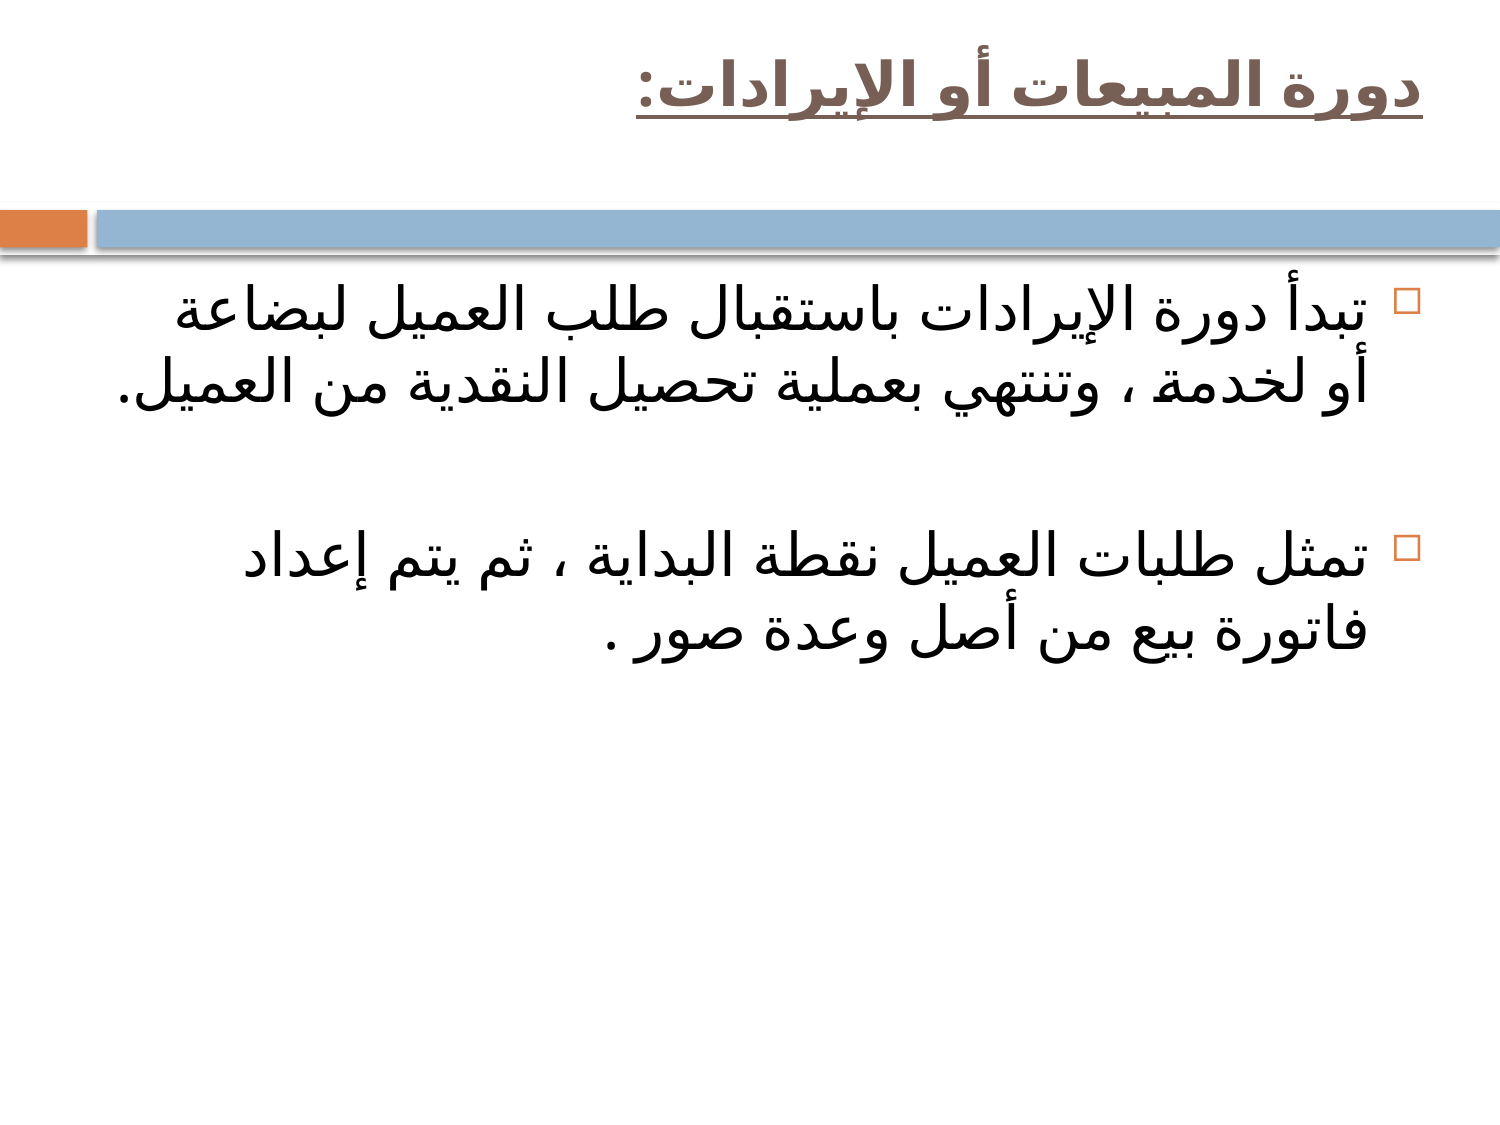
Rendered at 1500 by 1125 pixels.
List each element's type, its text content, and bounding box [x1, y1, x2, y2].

title دورة المبيعات أو الإيرادات: [100, 37, 1438, 200]
list تبدأ دورة الإيرادات باستقبال طلب العميل لبضاعة أو لخدمة ، وتنتهي بعملية تحصيل النقدية من العميل. تمثل طلبات العميل نقطة البداية ، ثم يتم إعداد فاتورة بيع من أصل وعدة صور . [100, 262, 1438, 1000]
